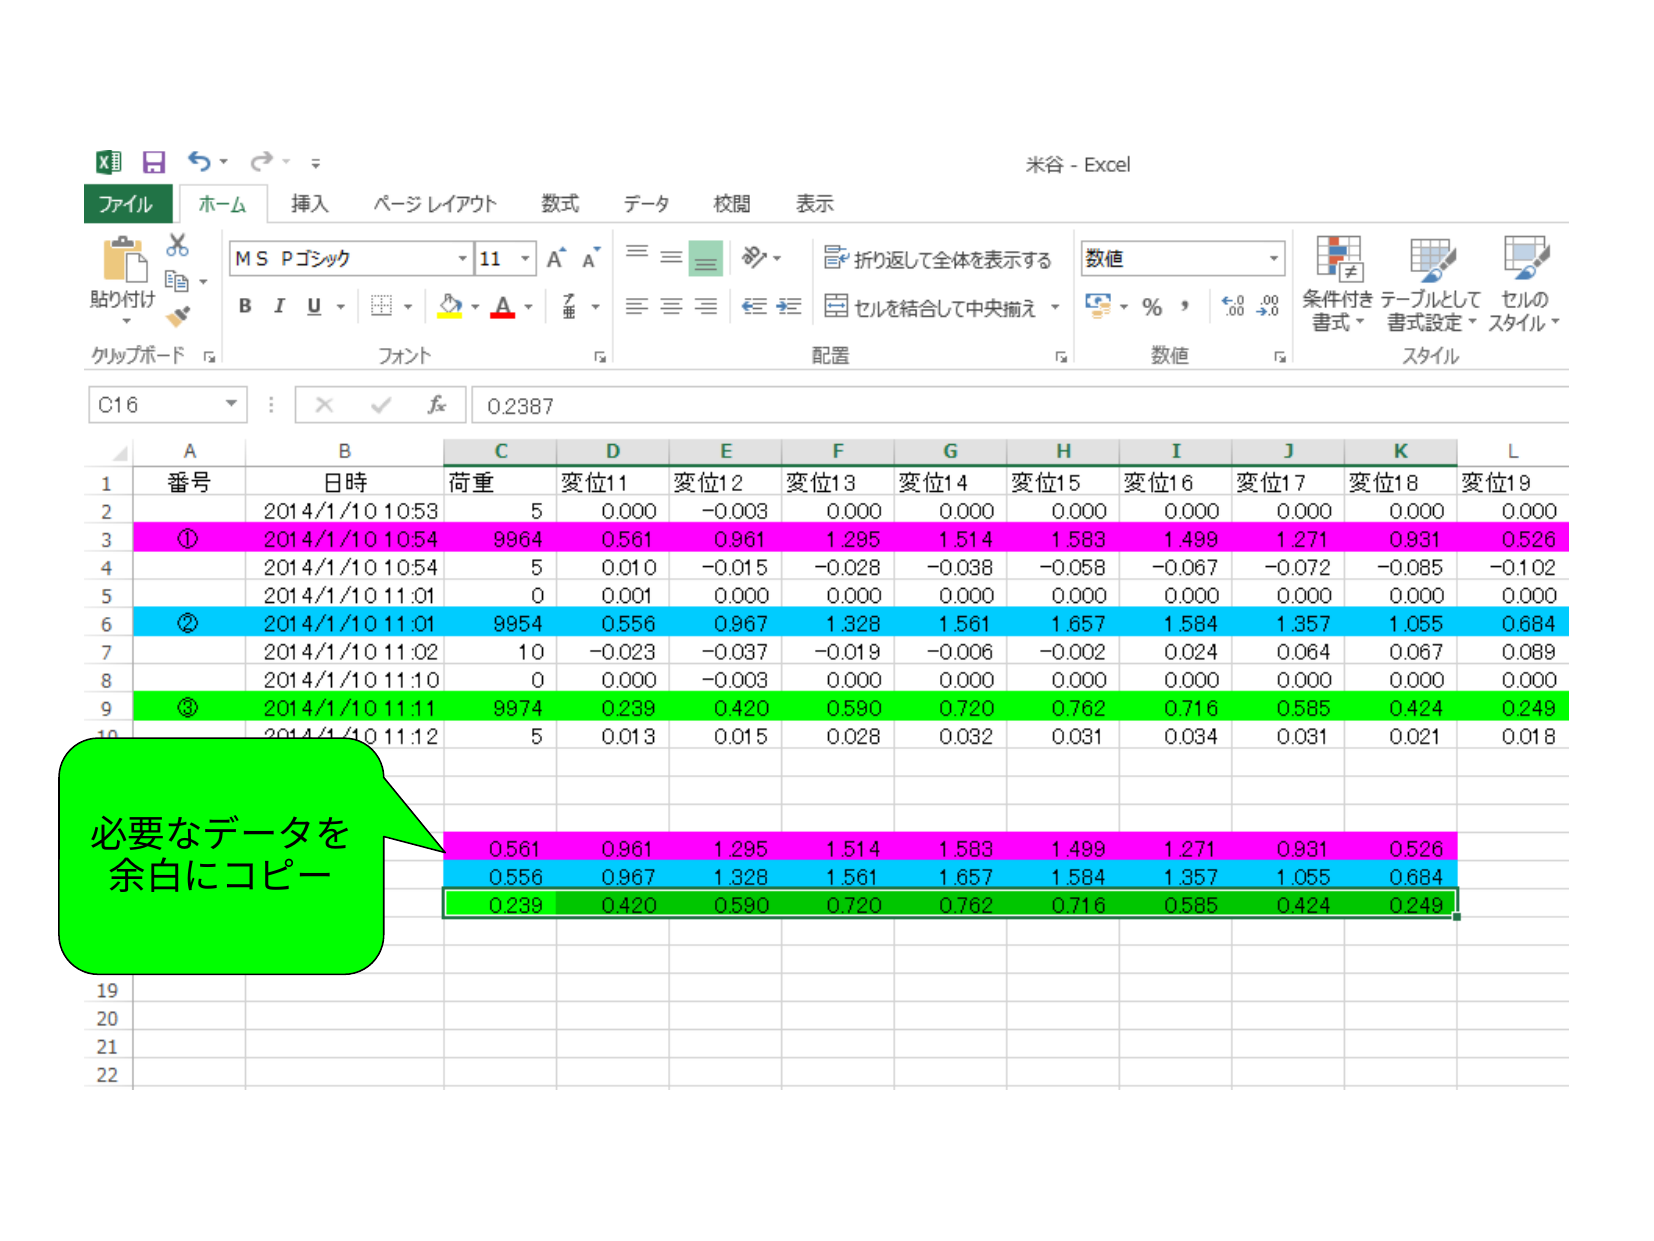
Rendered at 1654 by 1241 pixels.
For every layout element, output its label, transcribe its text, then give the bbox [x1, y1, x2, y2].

text_box 必要なデータを余白にコピー [58, 743, 79, 970]
picture [84, 150, 1570, 1090]
